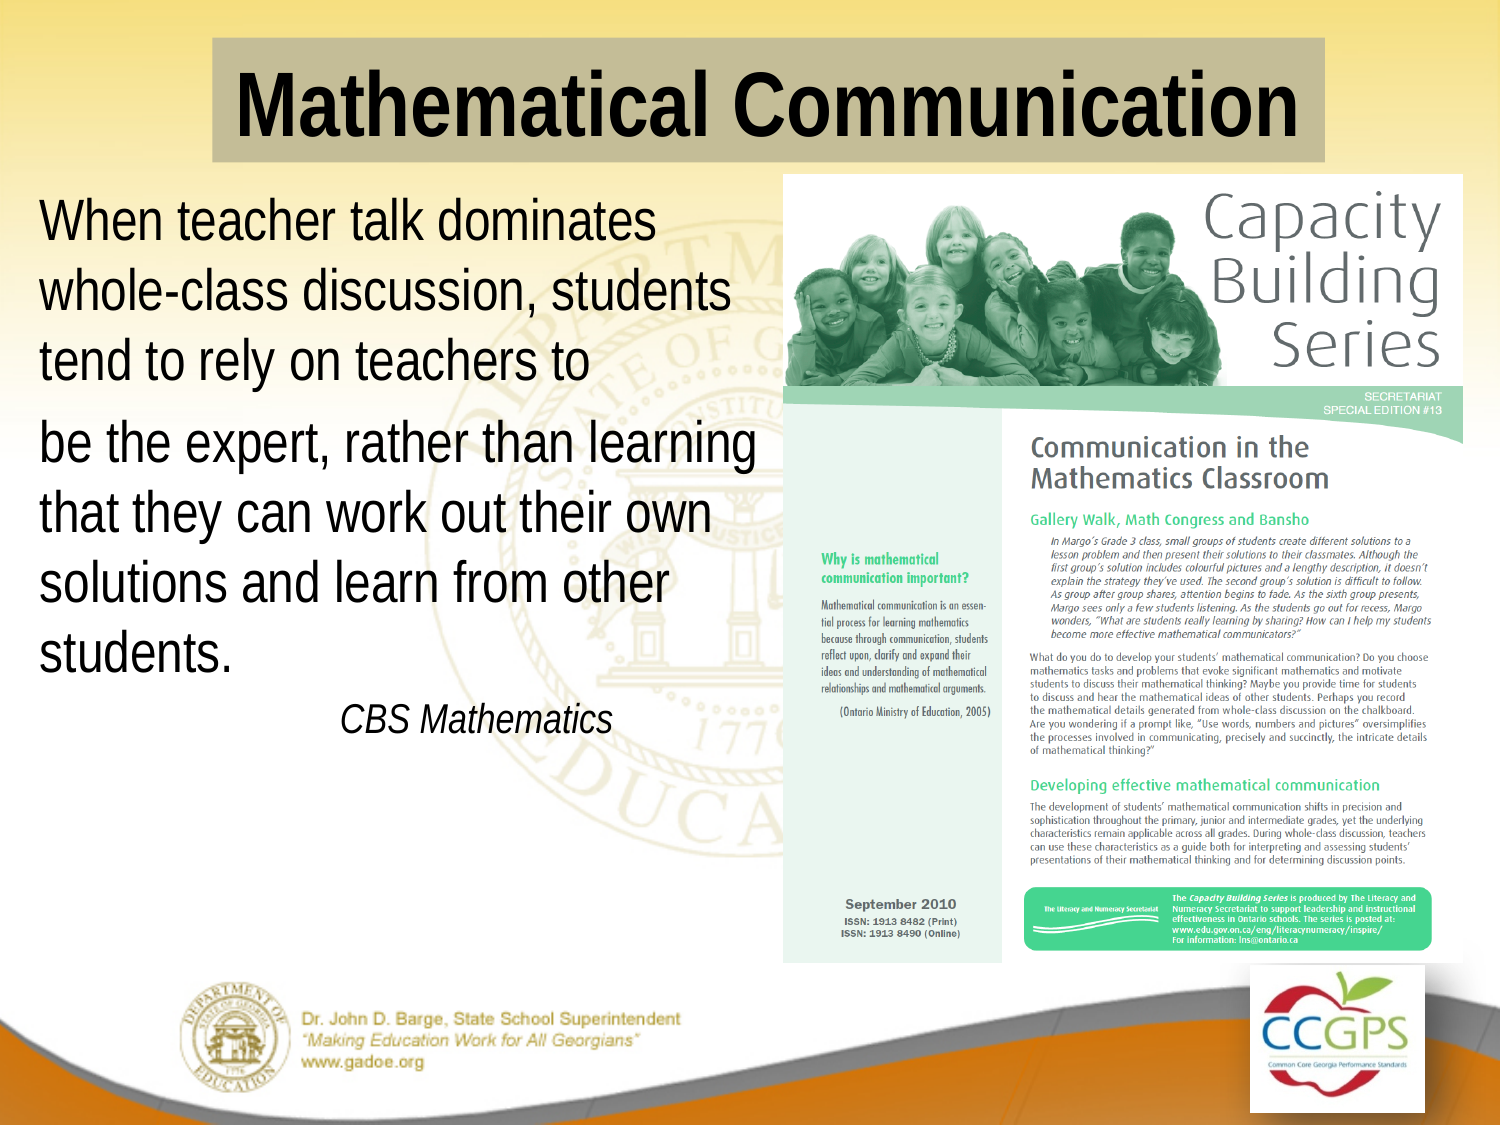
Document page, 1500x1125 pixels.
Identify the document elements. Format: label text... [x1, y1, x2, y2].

title Mathematical Communication [212, 37, 1326, 163]
picture [0, 0, 1500, 1125]
subtitle When teacher talk dominates whole-class discussion, students tend to rely on teachers to be the expert, rather than learning that they can work out their own solutions and learn from other students. CBS Mathematics [24, 174, 788, 1038]
